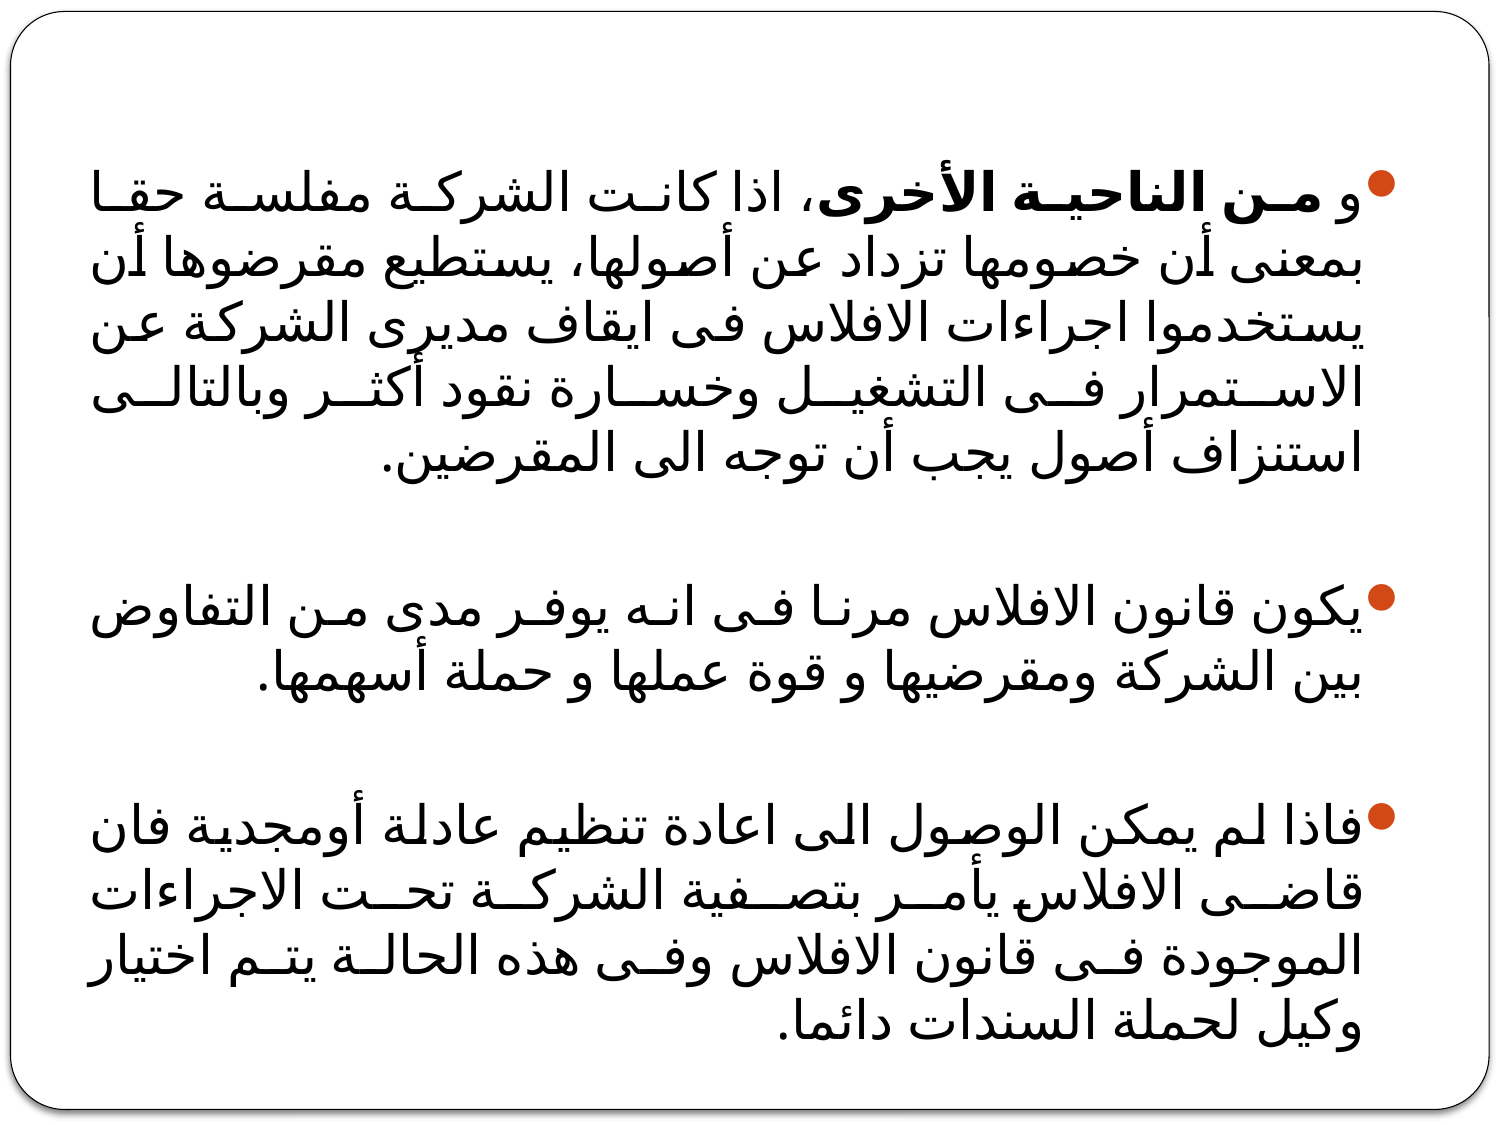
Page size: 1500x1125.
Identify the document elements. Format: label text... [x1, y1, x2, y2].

list و من الناحية الأخرى، اذا كانت الشركة مفلسة حقا بمعنى أن خصومها تزداد عن أصولها، يستطيع مقرضوها أن يستخدموا اجراءات الافلاس فى ايقاف مديرى الشركة عن الاستمرار فى التشغيل وخسارة نقود أكثر وبالتالى استنزاف أصول يجب أن توجه الى المقرضين. يكون قانون الافلاس مرنا فى انه يوفر مدى من التفاوض بين الشركة ومقرضيها و قوة عملها و حملة أسهمها. فاذا لم يمكن الوصول الى اعادة تنظيم عادلة أومجدية فان قاضى الافلاس يأمر بتصفية الشركة تحت الاجراءات الموجودة فى قانون الافلاس وفى هذه الحالة يتم اختيار وكيل لحملة السندات دائما. [75, 149, 1425, 1025]
